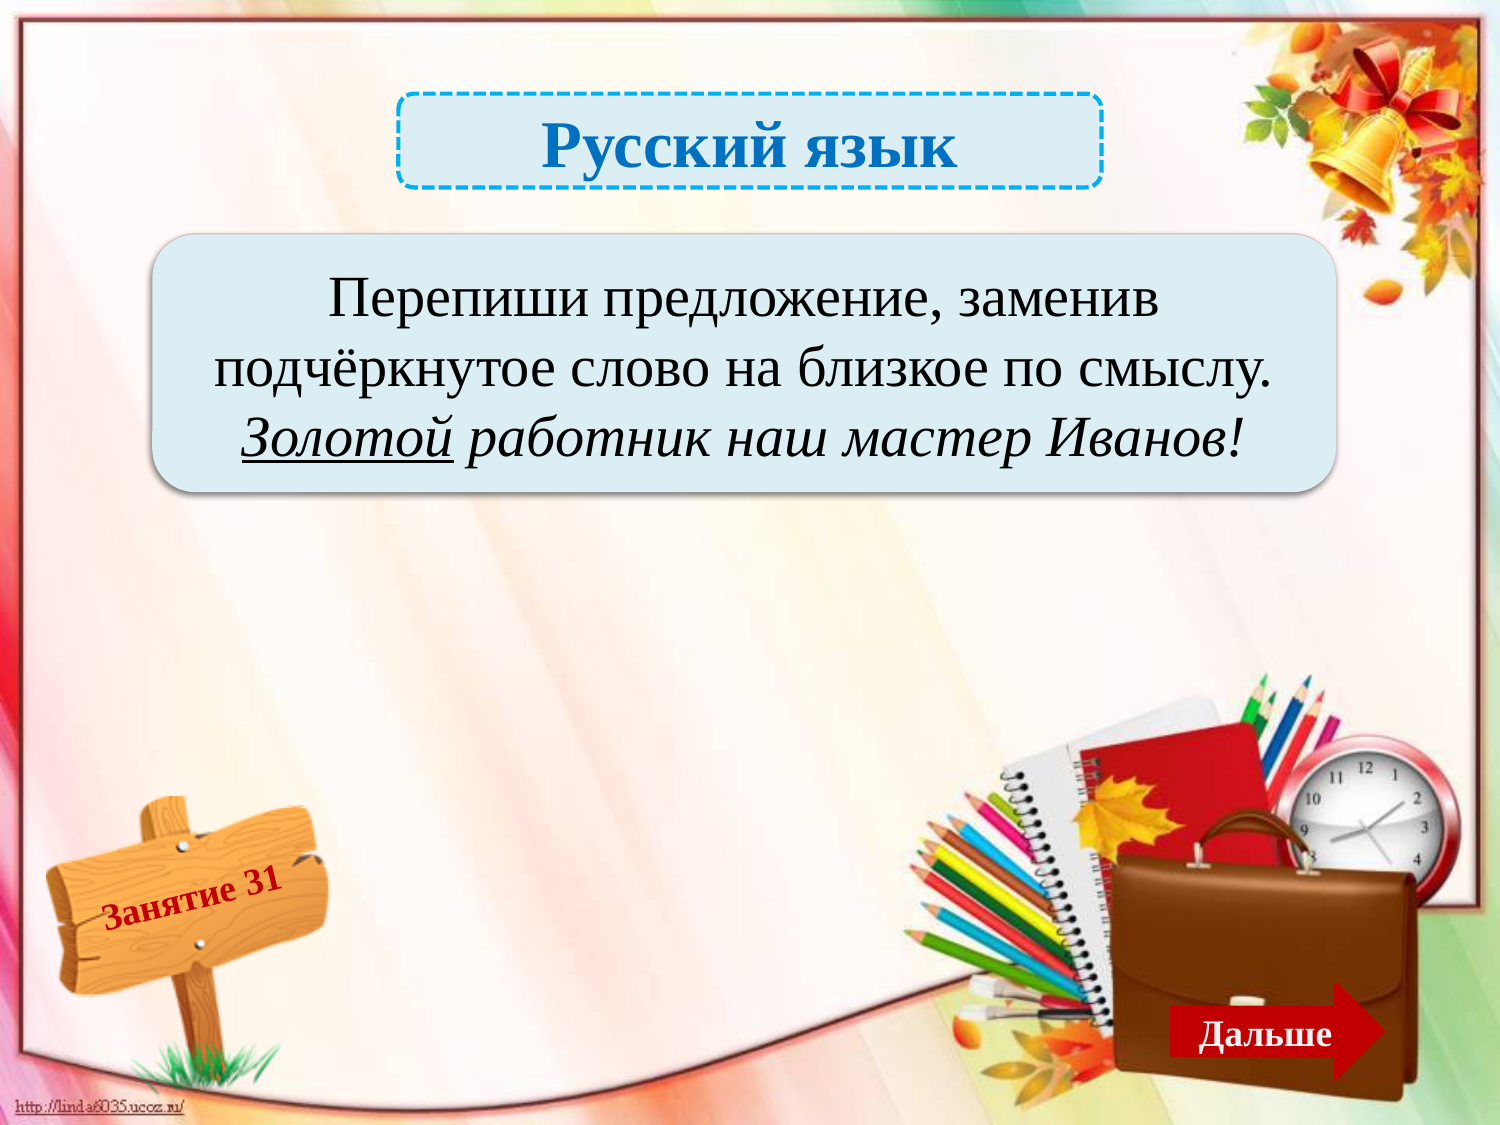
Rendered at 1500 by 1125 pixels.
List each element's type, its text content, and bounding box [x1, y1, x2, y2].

text_box [150, 232, 1338, 495]
text_box Дальше [1169, 982, 1385, 1081]
text_box Русский язык [396, 91, 1104, 190]
picture [0, 0, 1500, 1125]
